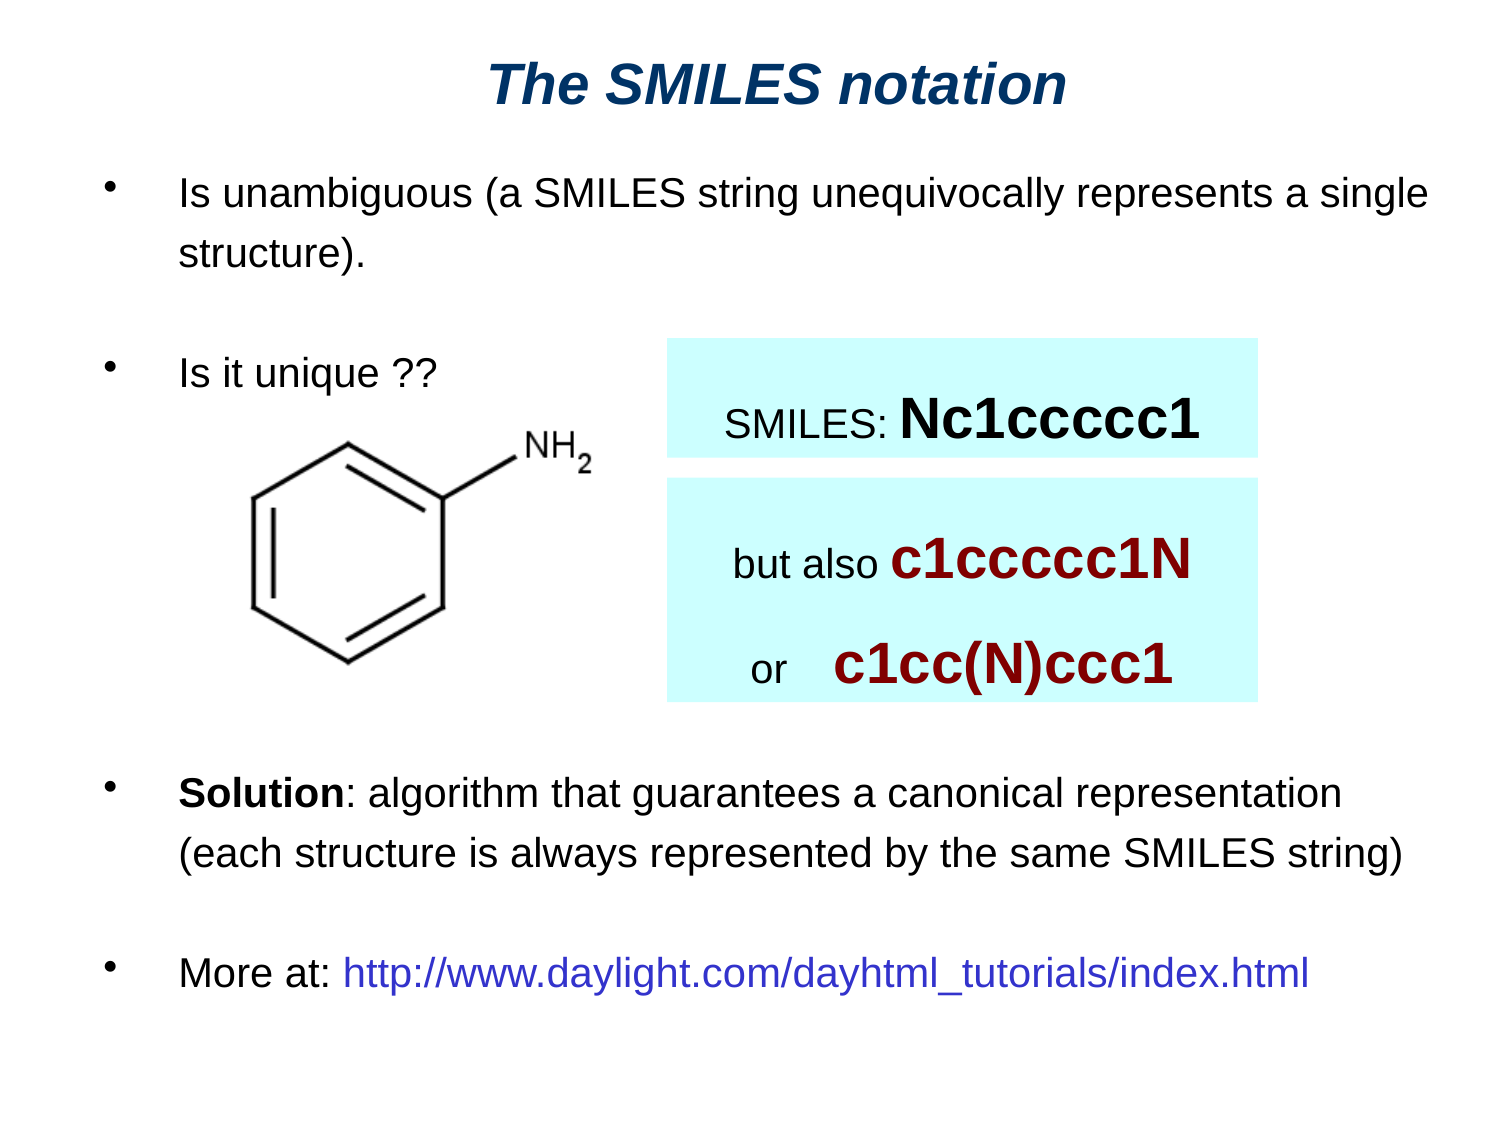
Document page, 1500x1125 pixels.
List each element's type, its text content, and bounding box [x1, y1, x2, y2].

text_box The SMILES notation [112, 47, 1459, 126]
text_box but also c1ccccc1N or c1cc(N)ccc1 [667, 477, 1258, 703]
text_box SMILES: Nc1ccccc1 [667, 338, 1258, 458]
picture [241, 396, 610, 670]
text_box Is unambiguous (a SMILES string unequivocally represents a single structure). Is it unique ?? Solution: algorithm that guarantees a canonical representation (each structure is always represented by the same SMILES string) More at: http://www.daylight.com/dayhtml_tutorials/index.html [88, 148, 1447, 1004]
